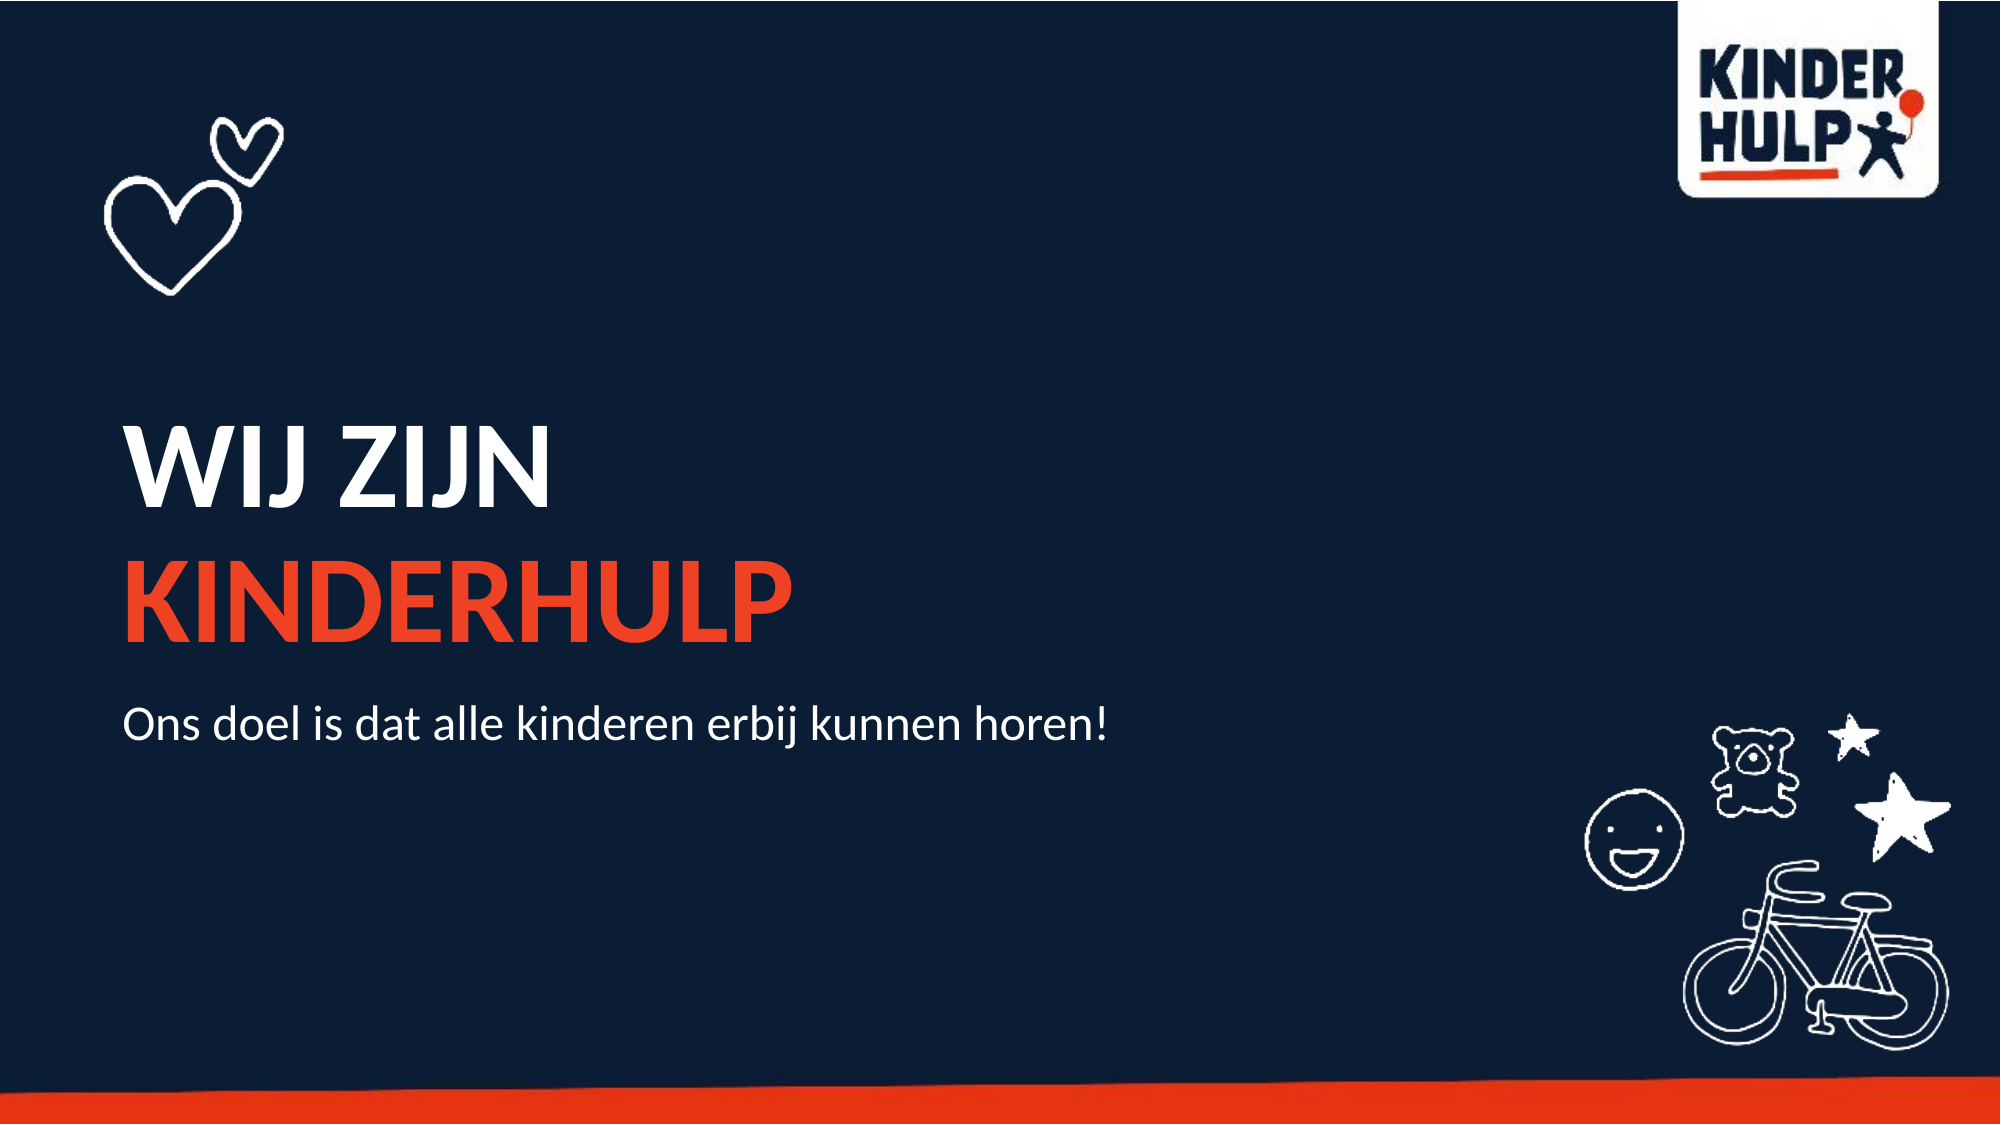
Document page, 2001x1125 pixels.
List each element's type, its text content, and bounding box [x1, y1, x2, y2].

picture [0, 1, 2000, 1124]
subtitle Ons doel is dat alle kinderen erbij kunnen horen! [122, 684, 1423, 957]
